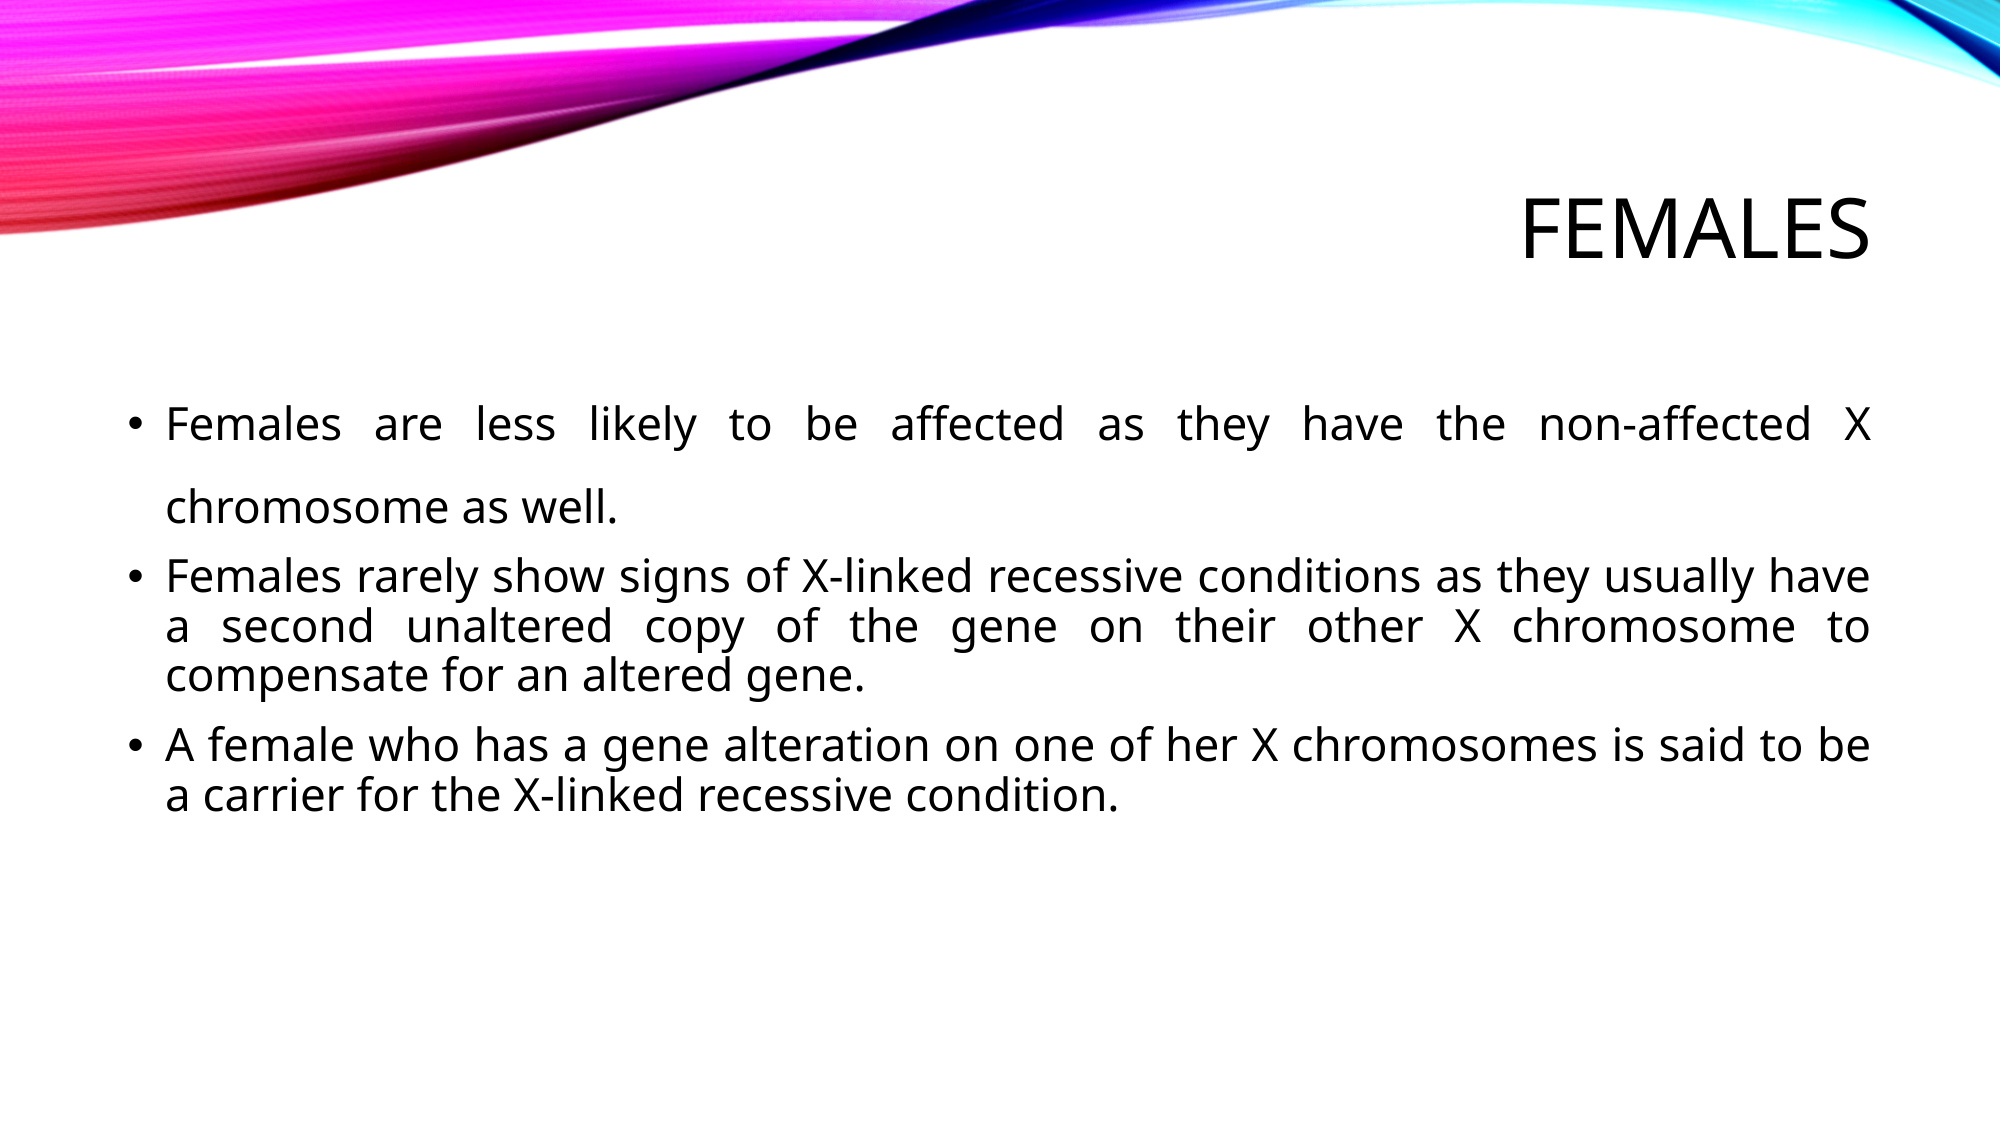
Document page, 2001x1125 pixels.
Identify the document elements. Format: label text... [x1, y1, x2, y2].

title females [474, 125, 1888, 338]
picture [0, 0, 2000, 237]
picture [1890, 0, 2000, 75]
picture [1910, 0, 2000, 45]
list Females are less likely to be affected as they have the non-affected X chromosome as well. Females rarely show signs of X-linked recessive conditions as they usually have a second unaltered copy of the gene on their other X chromosome to compensate for an altered gene. A female who has a gene alteration on one of her X chromosomes is said to be a carrier for the X-linked recessive condition. [112, 360, 1888, 1021]
